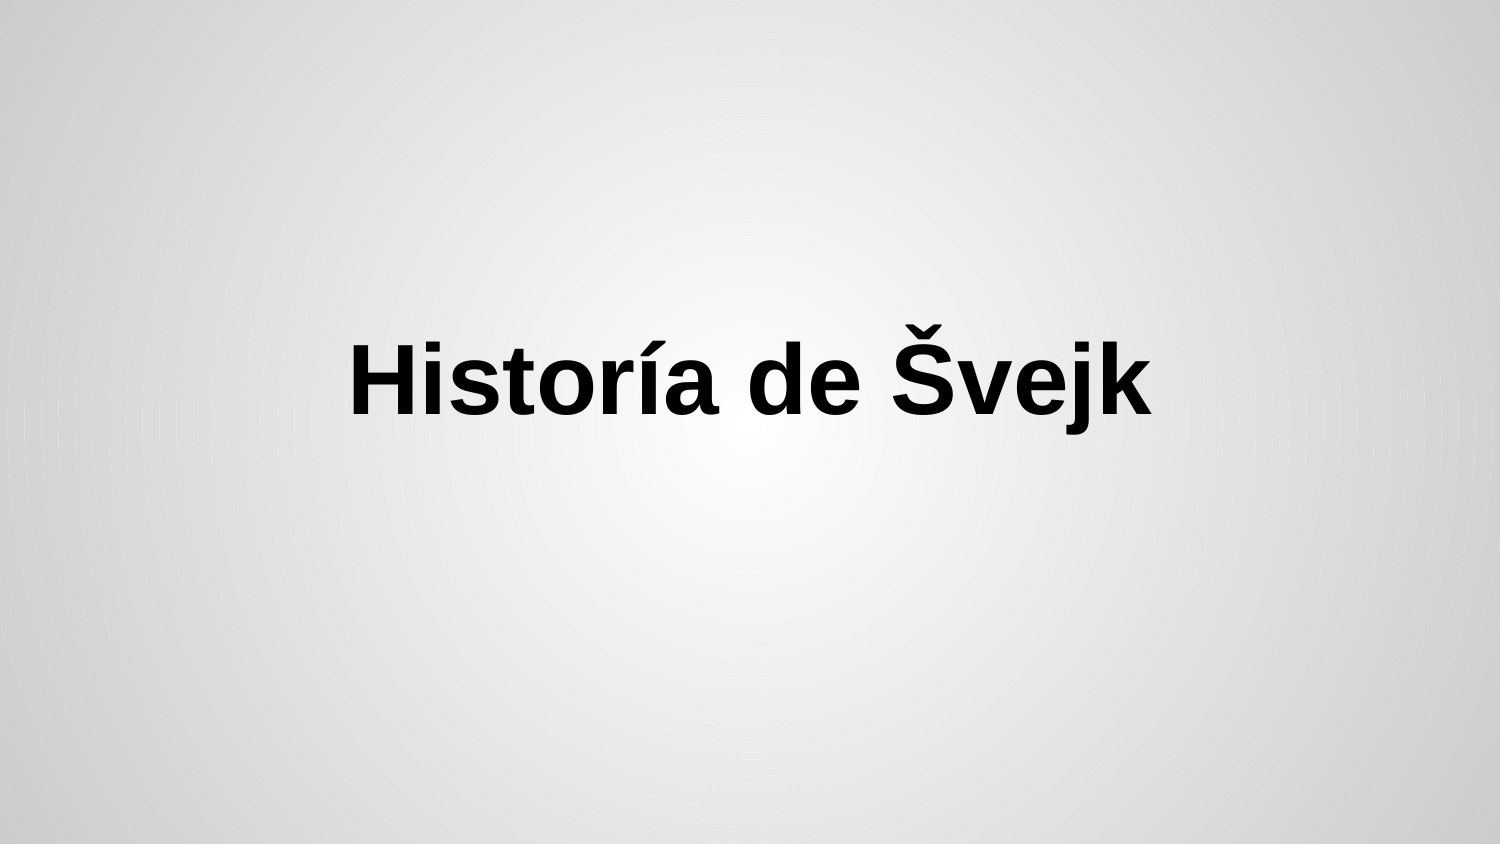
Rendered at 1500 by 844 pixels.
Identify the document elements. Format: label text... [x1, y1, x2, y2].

title Historía de Švejk [112, 259, 1388, 450]
